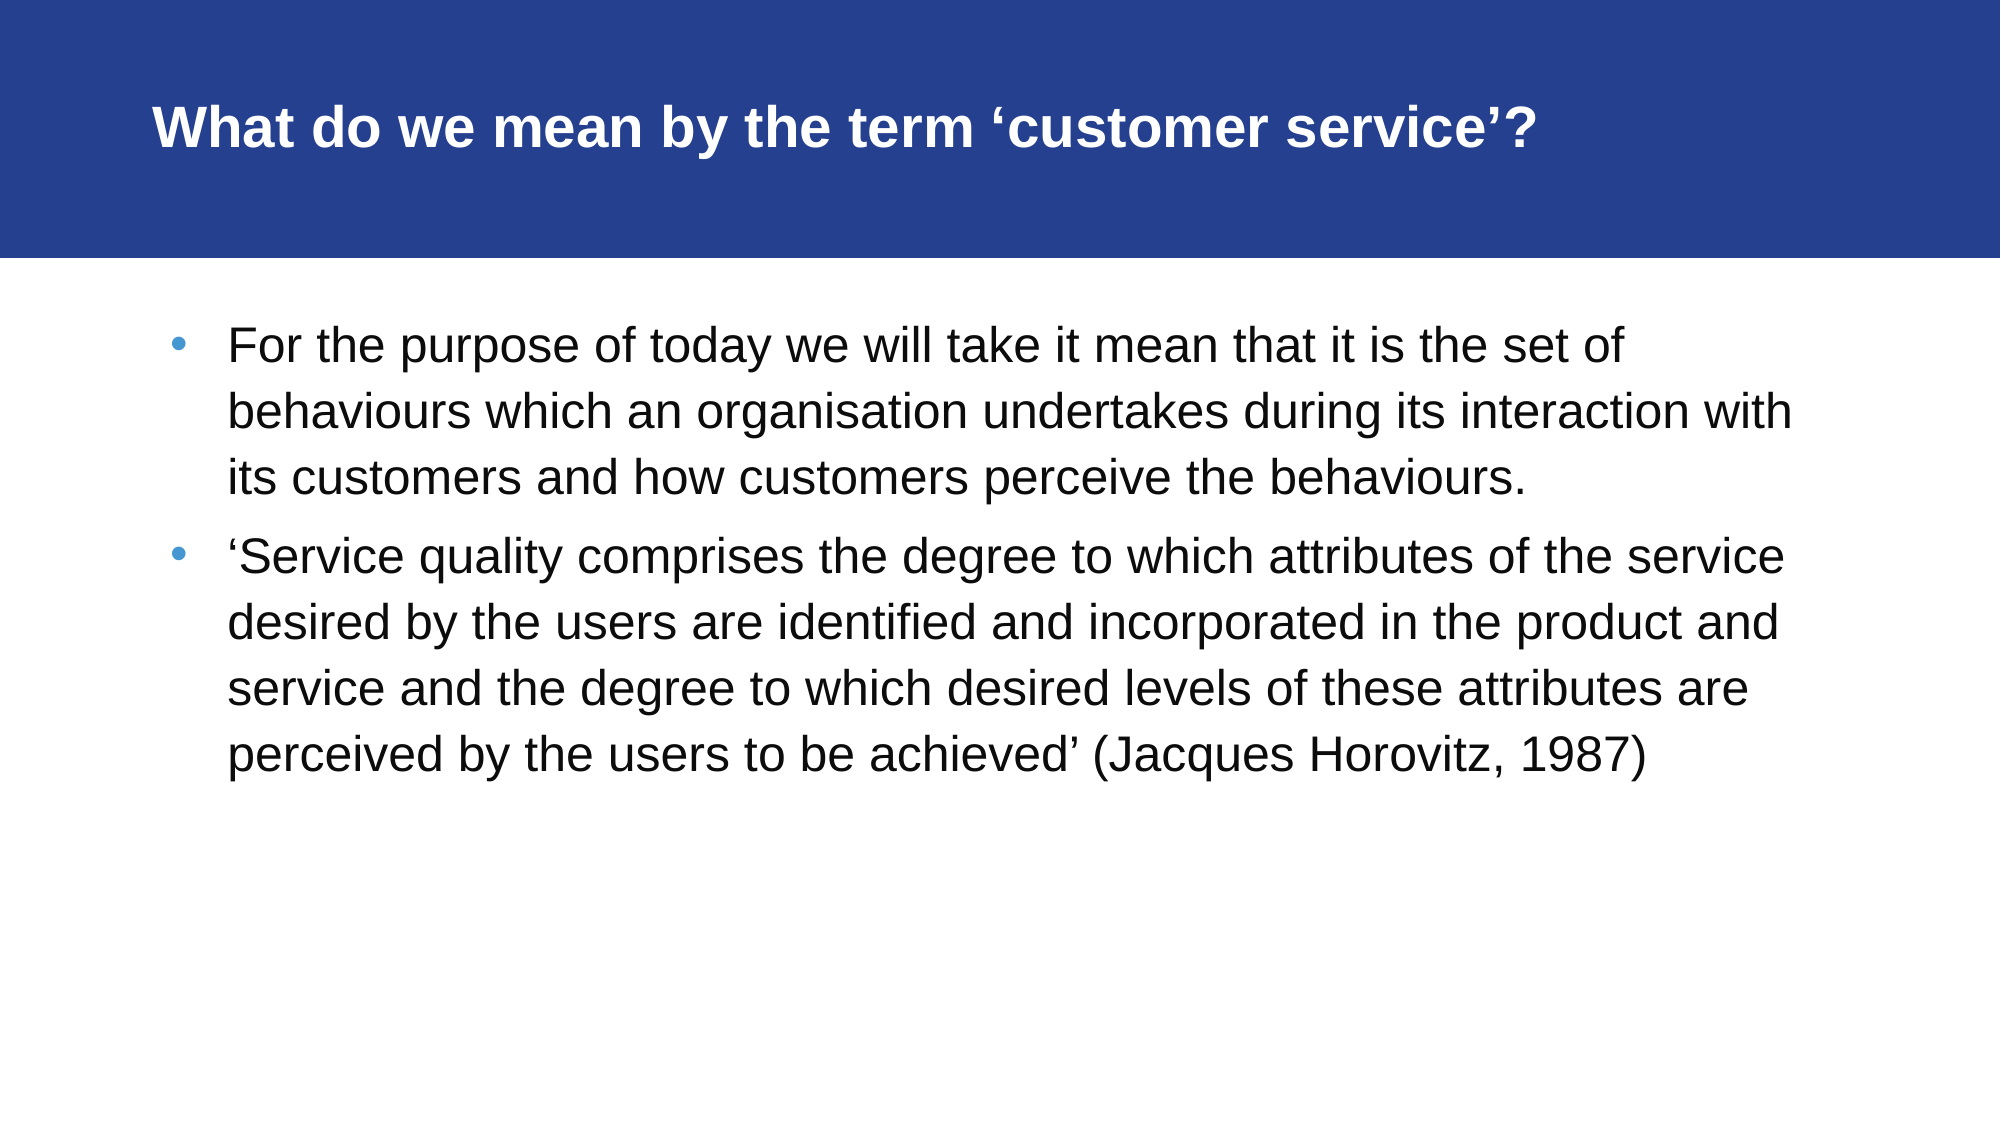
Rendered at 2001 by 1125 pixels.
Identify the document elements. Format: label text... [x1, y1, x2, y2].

list For the purpose of today we will take it mean that it is the set of behaviours which an organisation undertakes during its interaction with its customers and how customers perceive the behaviours. ‘Service quality comprises the degree to which attributes of the service desired by the users are identified and incorporated in the product and service and the degree to which desired levels of these attributes are perceived by the users to be achieved’ (Jacques Horovitz, 1987) [137, 299, 1863, 1025]
title What do we mean by the term ‘customer service’? [137, 20, 1863, 238]
